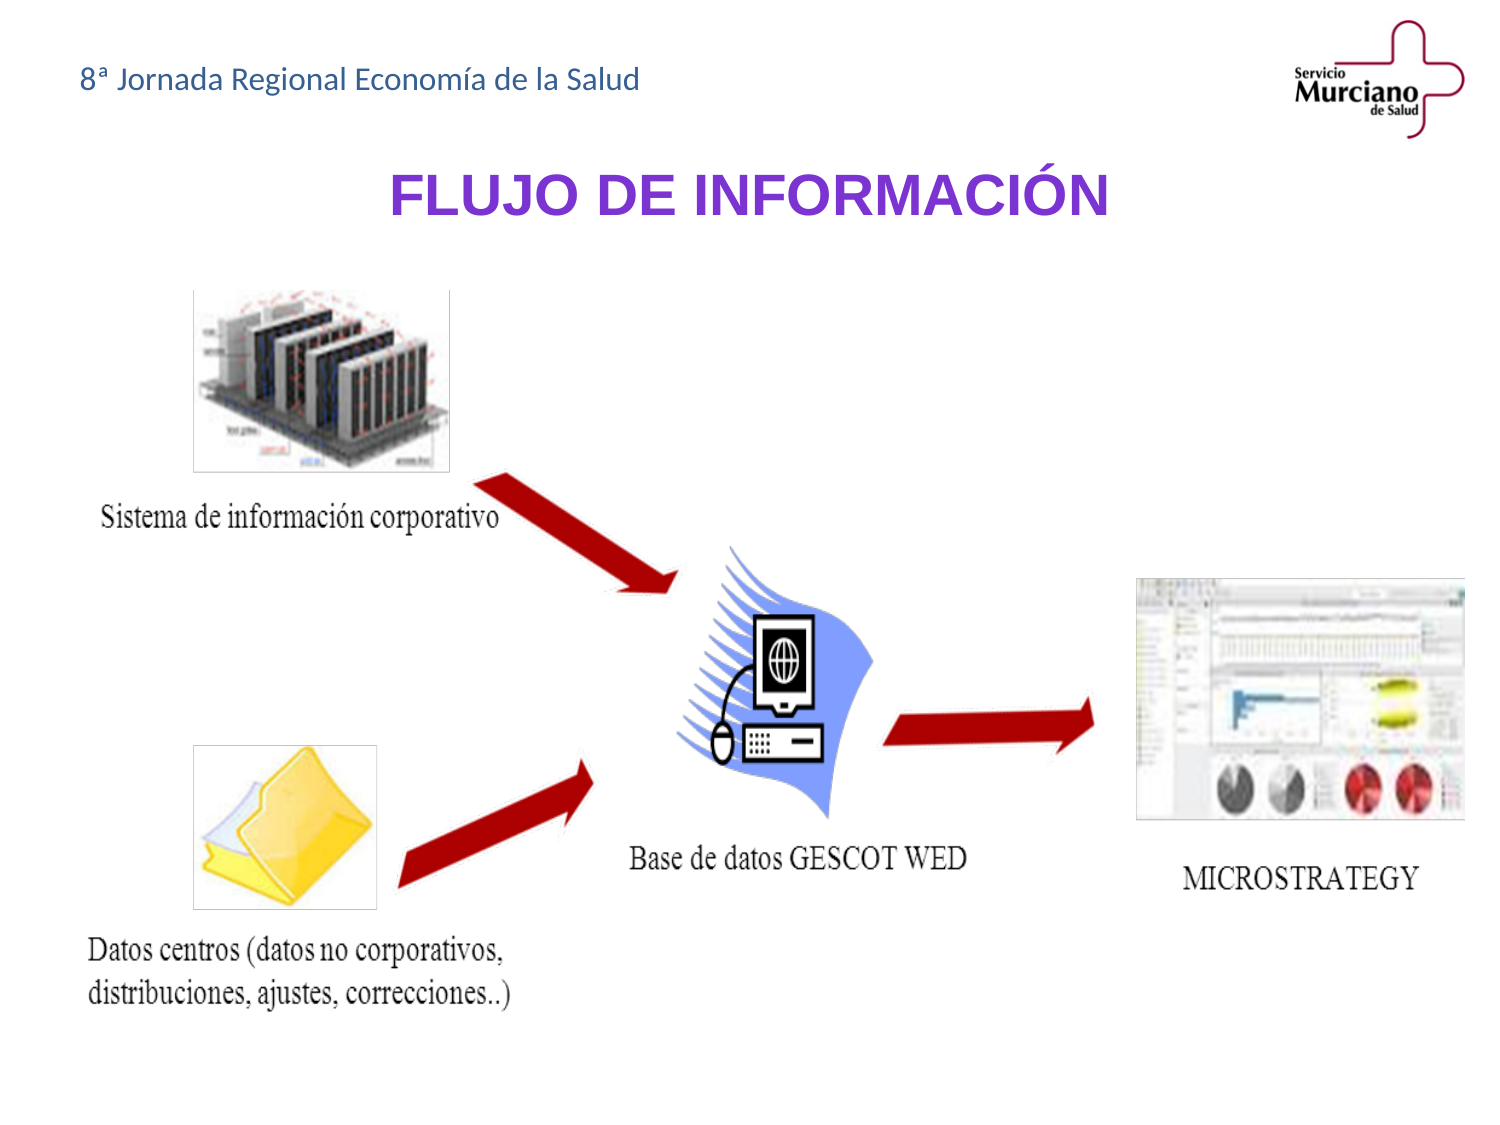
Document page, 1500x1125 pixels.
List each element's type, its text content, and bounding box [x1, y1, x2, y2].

picture [1295, 20, 1465, 140]
picture [69, 290, 1465, 1035]
text_box 8ª Jornada Regional Economía de la Salud [70, 53, 739, 106]
text_box Flujo de información [127, 149, 1373, 234]
